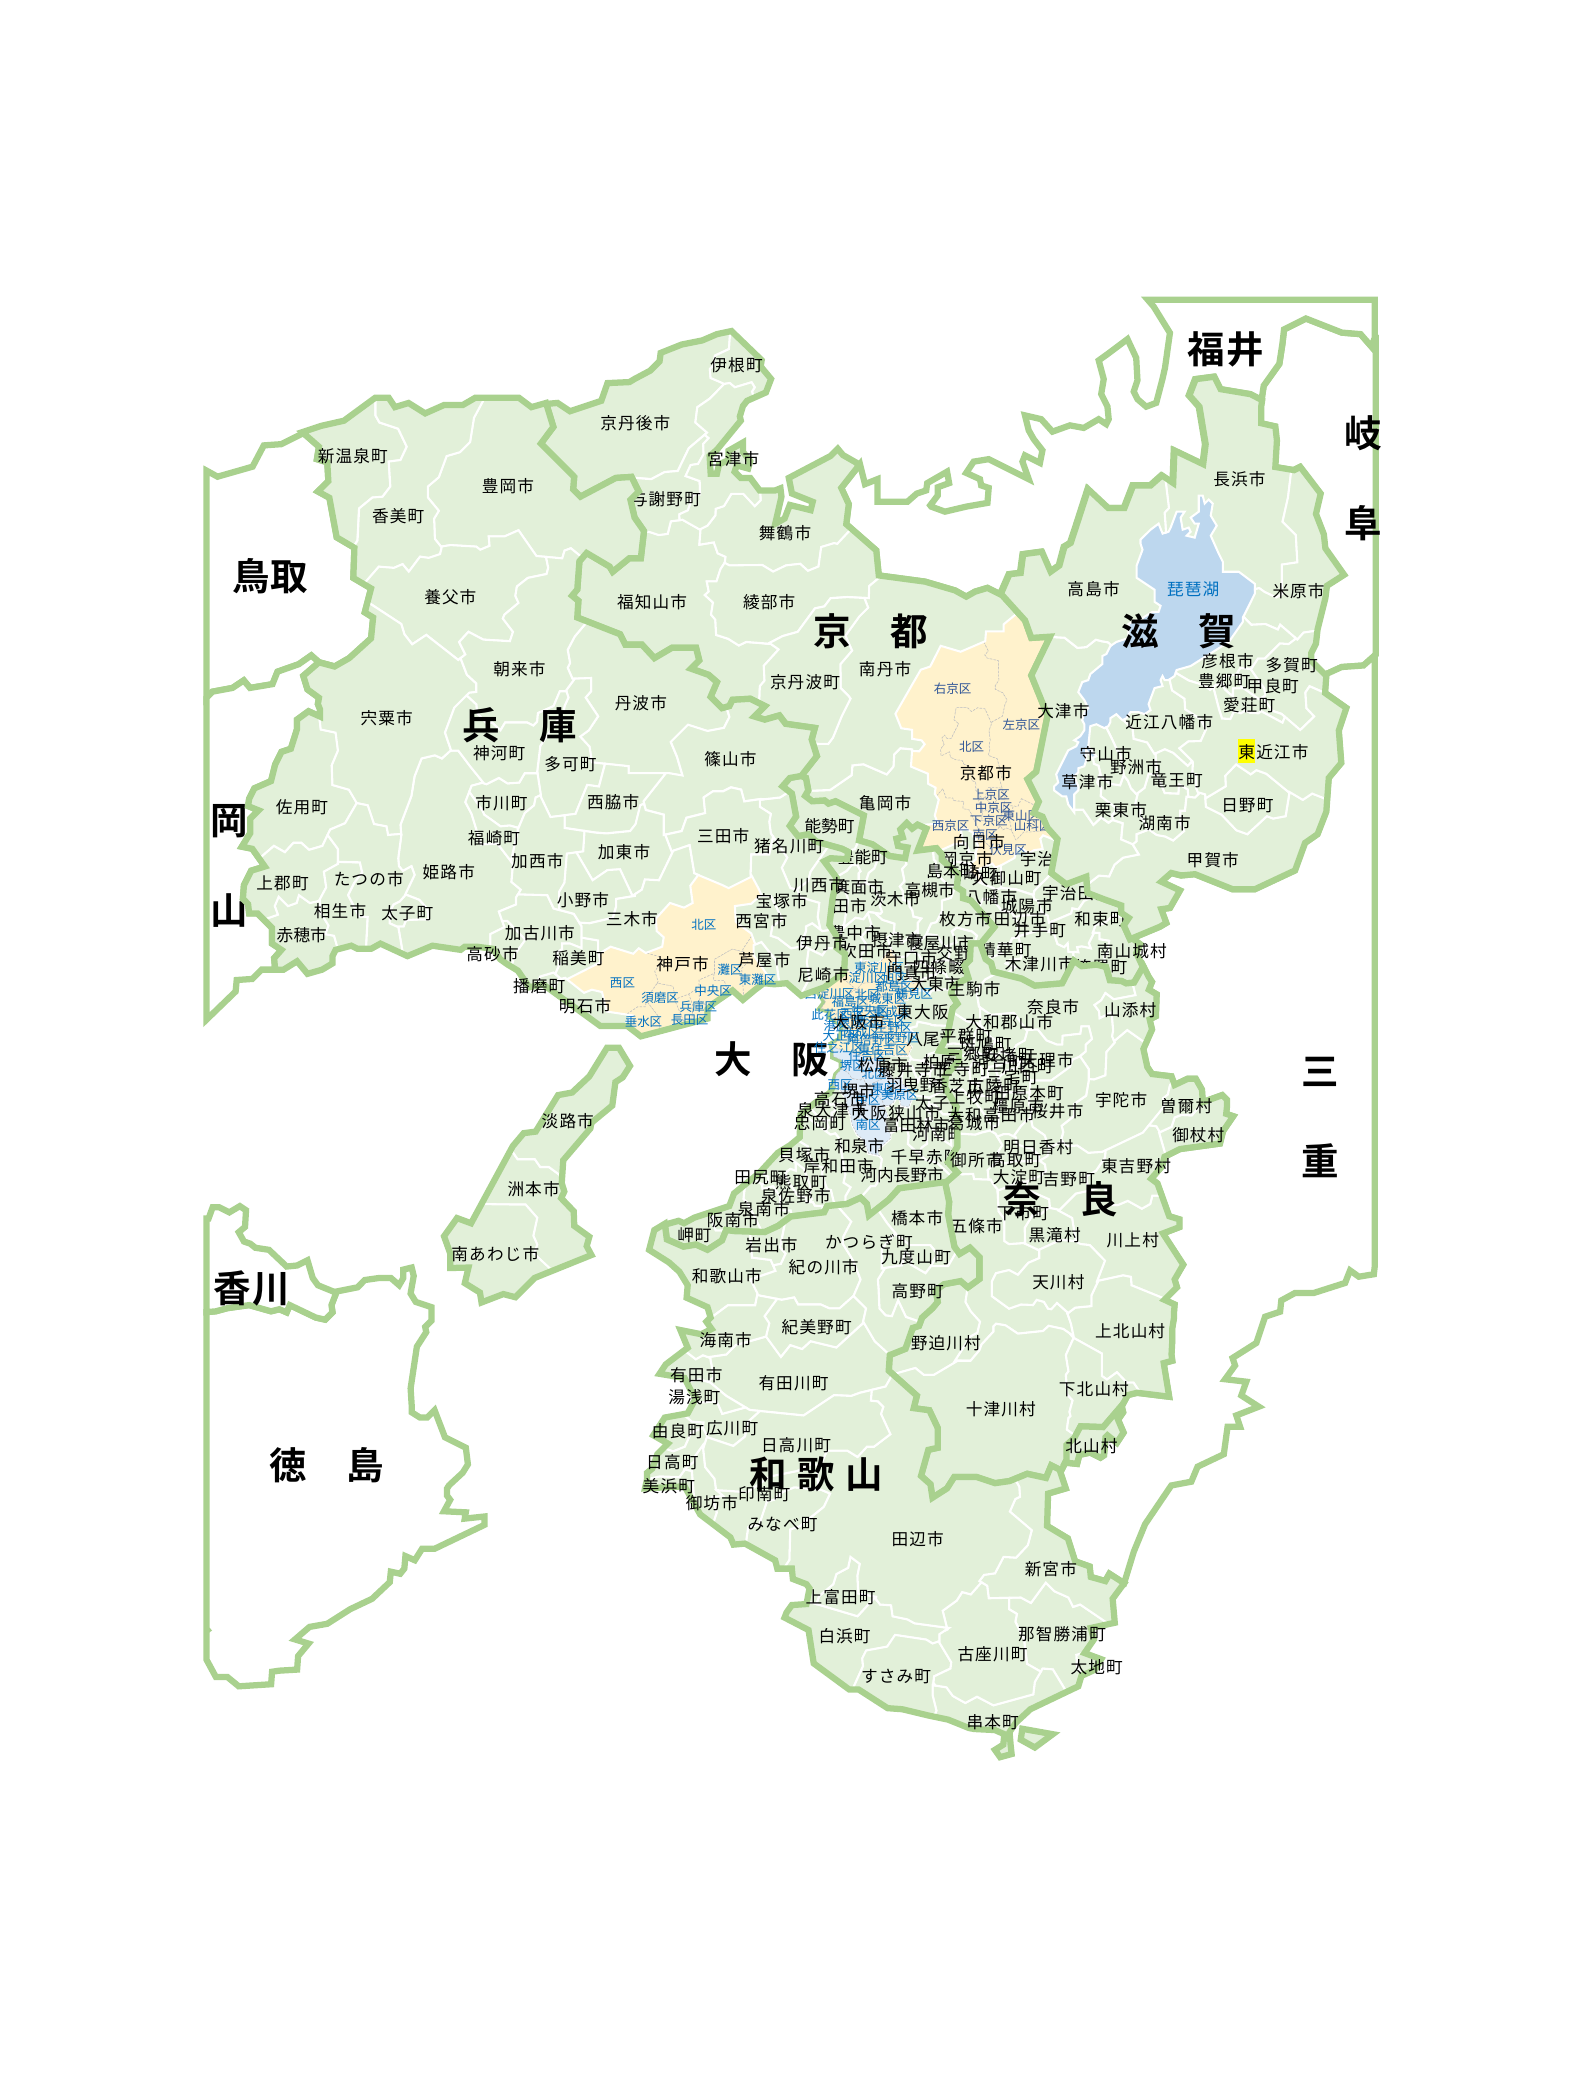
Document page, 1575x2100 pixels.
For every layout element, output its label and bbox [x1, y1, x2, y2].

text_box [195, 318, 1368, 1496]
text_box [1001, 376, 1347, 940]
text_box [241, 397, 864, 1303]
text_box [626, 1182, 1139, 1758]
text_box [540, 331, 1183, 775]
text_box [888, 943, 1241, 1498]
text_box [206, 299, 1376, 1687]
text_box [864, 775, 1008, 1182]
